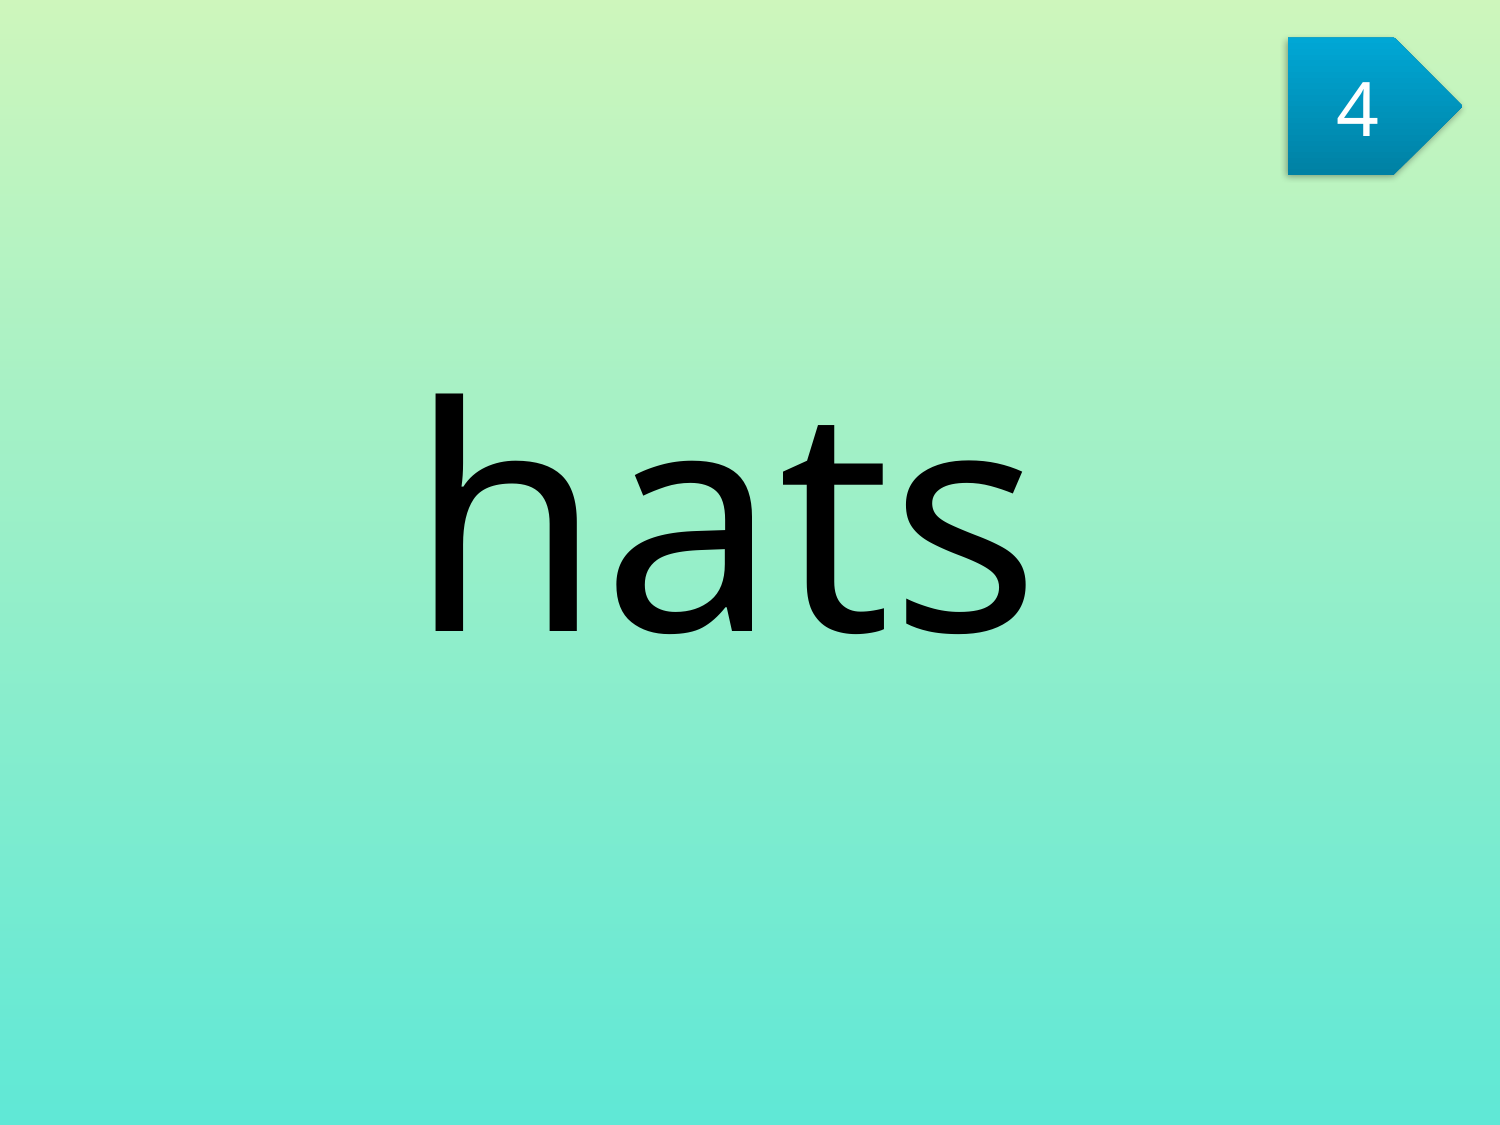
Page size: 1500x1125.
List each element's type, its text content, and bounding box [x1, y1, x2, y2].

title hats [50, 412, 1400, 600]
text_box 4 [1287, 37, 1463, 175]
